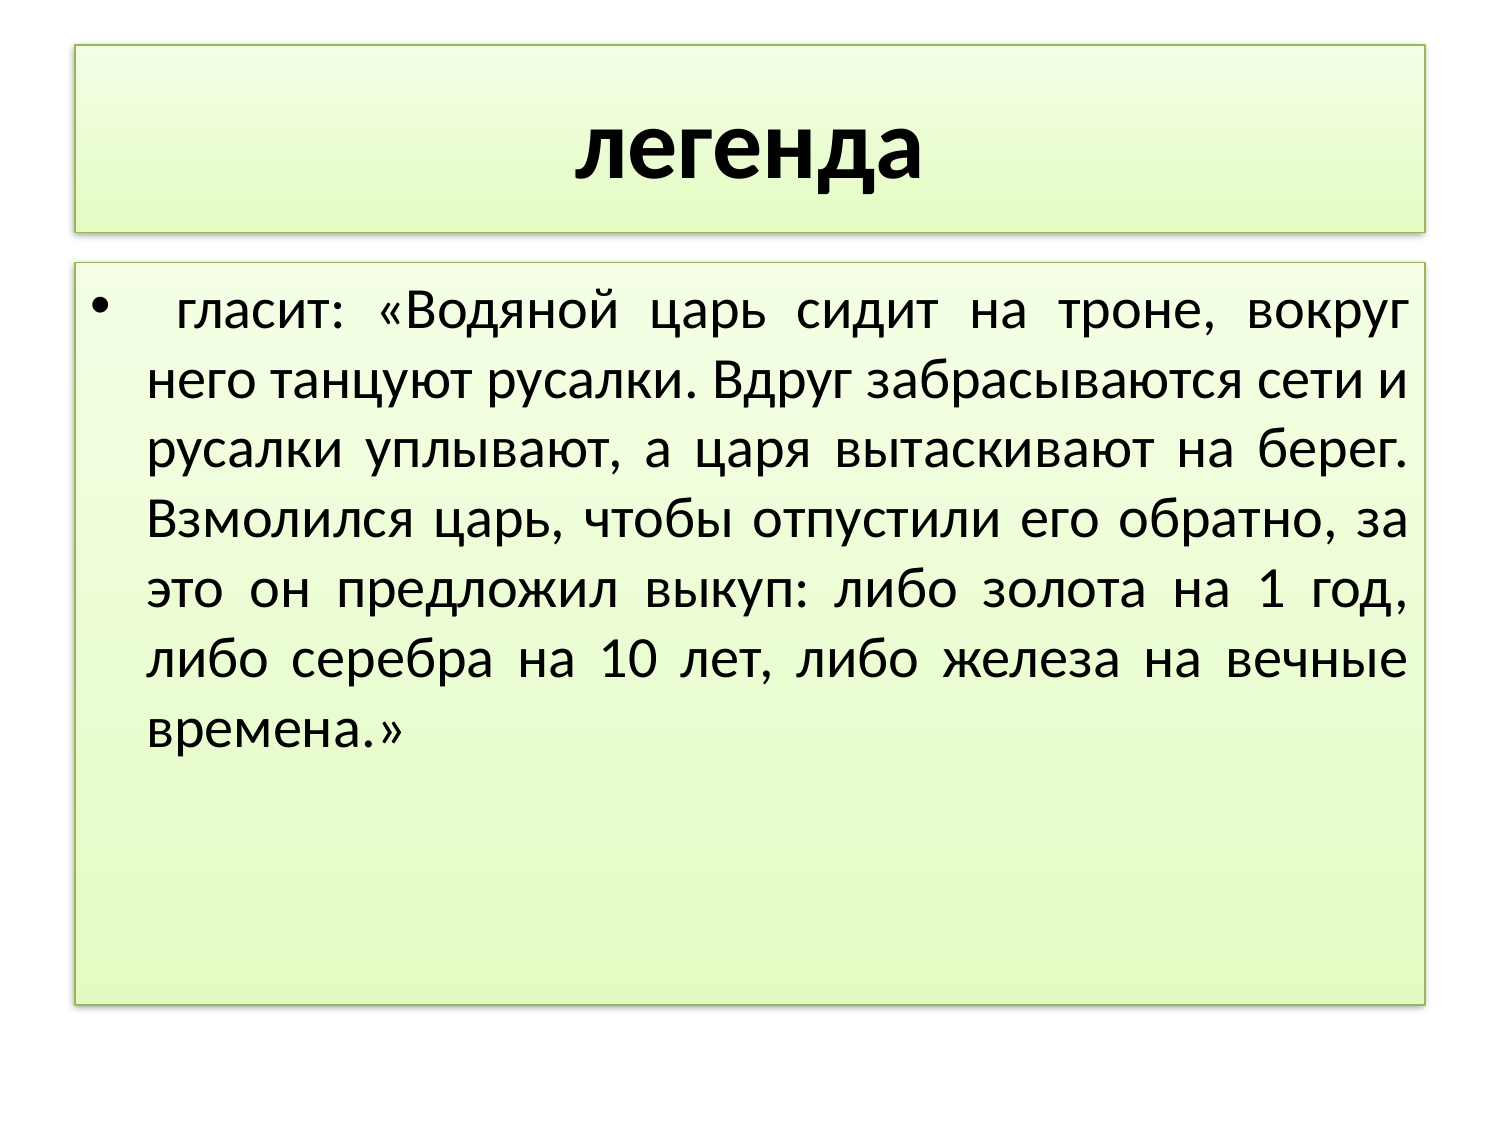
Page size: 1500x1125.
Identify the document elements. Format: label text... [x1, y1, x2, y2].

title легенда [74, 44, 1426, 233]
list гласит: «Водяной царь сидит на троне, вокруг него танцуют русалки. Вдруг забрасываются сети и русалки уплывают, а царя вытаскивают на берег. Взмолился царь, чтобы отпустили его обратно, за это он предложил выкуп: либо золота на 1 год, либо серебра на 10 лет, либо железа на вечные времена.» [74, 262, 1426, 1006]
